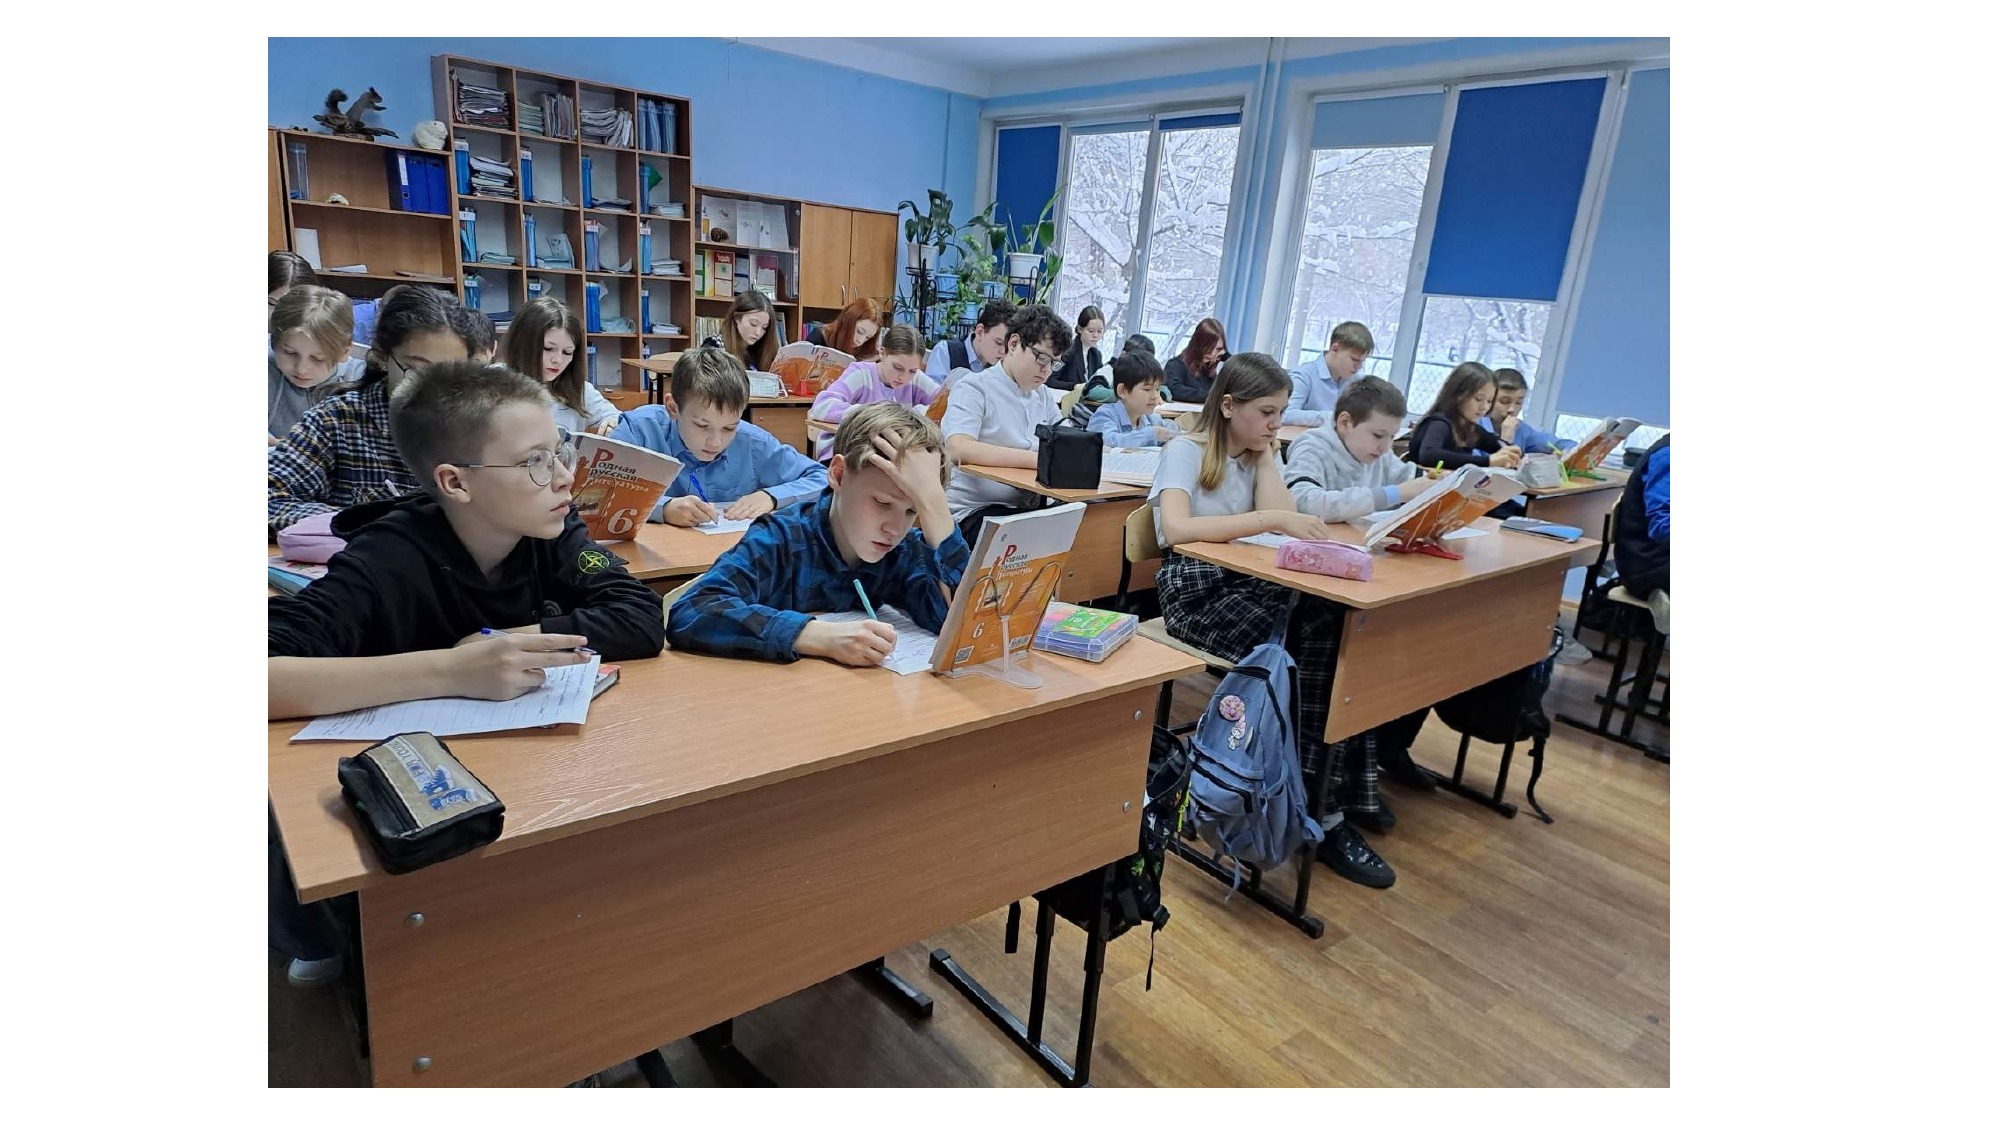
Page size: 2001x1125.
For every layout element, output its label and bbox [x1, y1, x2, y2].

list [268, 37, 1670, 1088]
